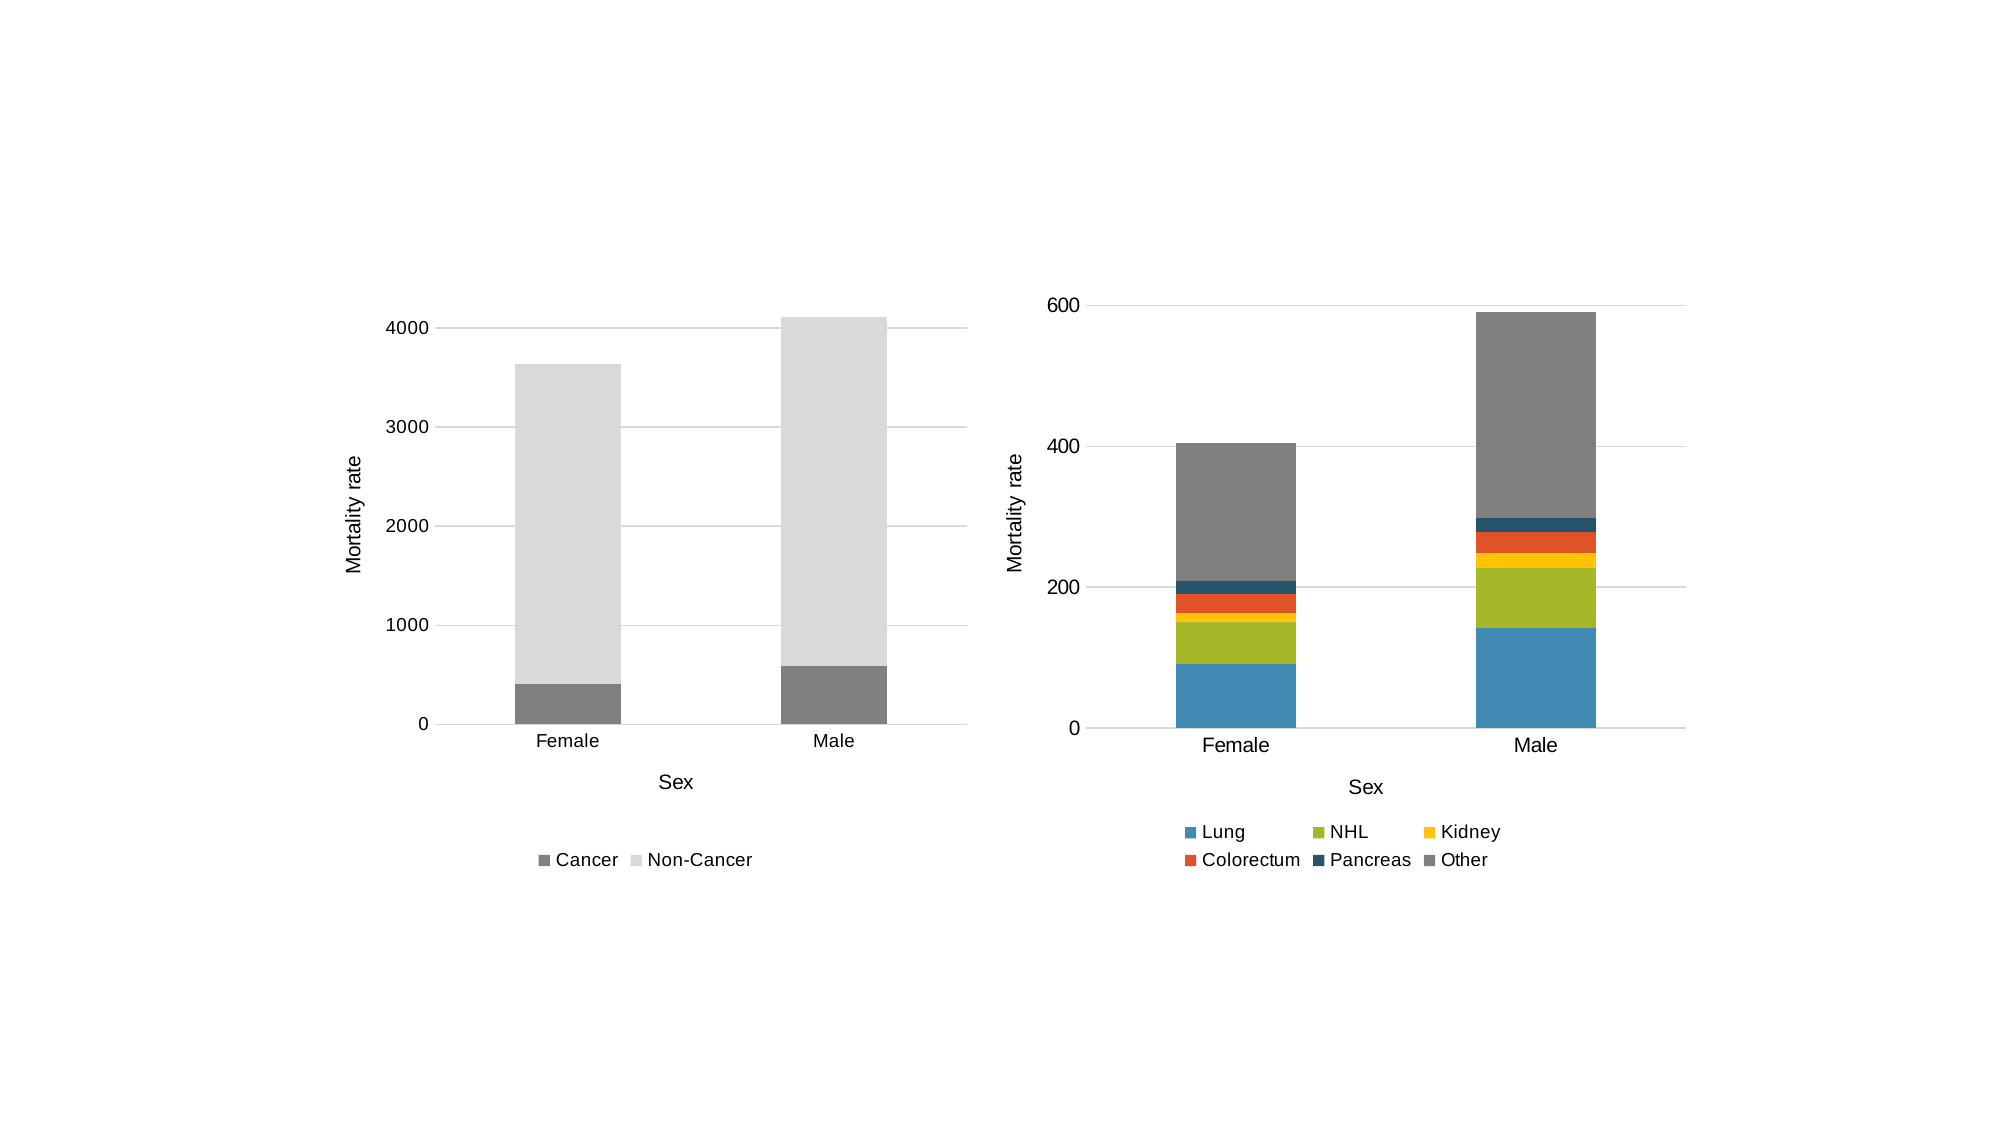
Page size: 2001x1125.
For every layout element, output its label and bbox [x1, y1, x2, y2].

chart [291, 247, 1709, 878]
